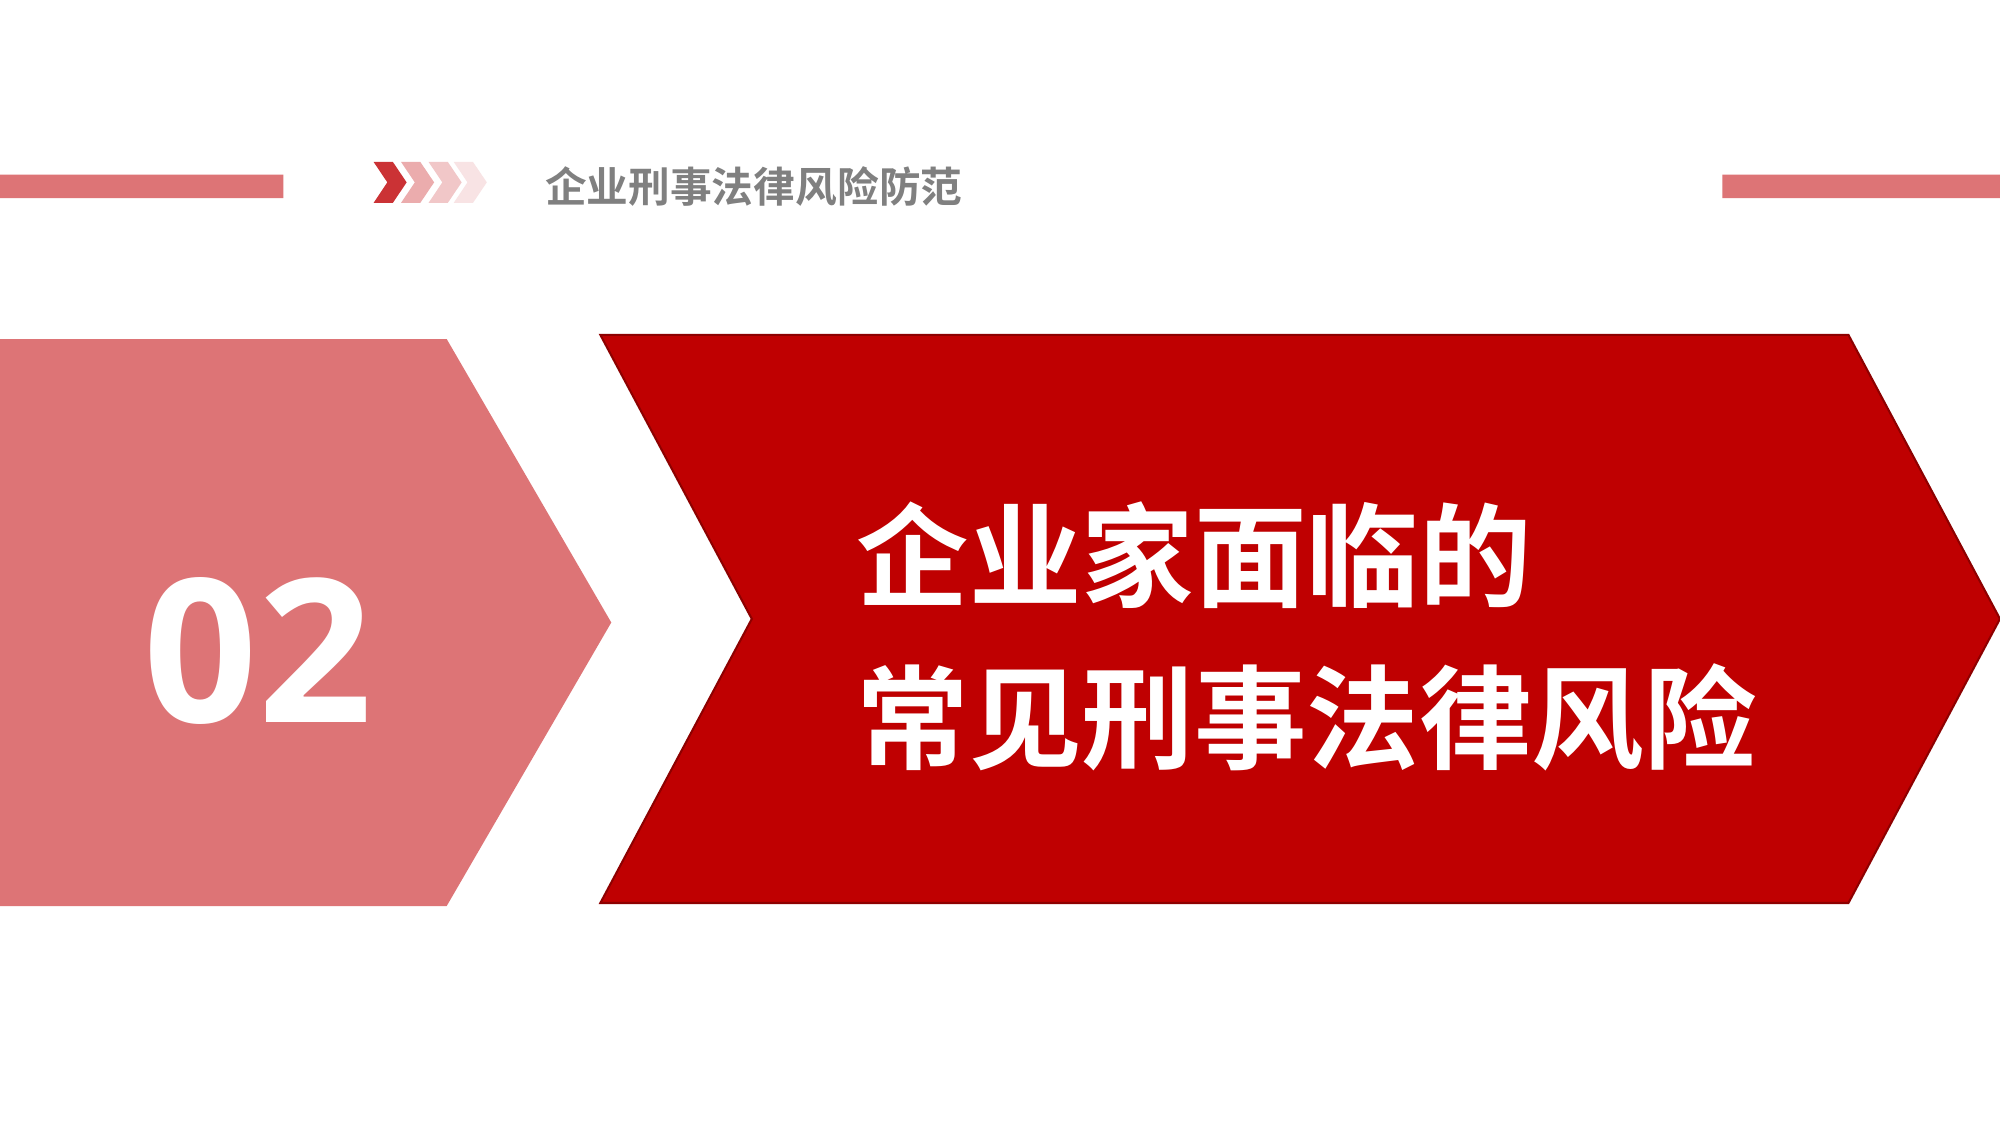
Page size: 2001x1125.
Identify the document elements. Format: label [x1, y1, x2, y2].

text_box [600, 334, 2000, 903]
text_box [373, 135, 1723, 174]
text_box [0, 174, 2000, 199]
text_box [373, 199, 1723, 225]
text_box [0, 339, 612, 906]
